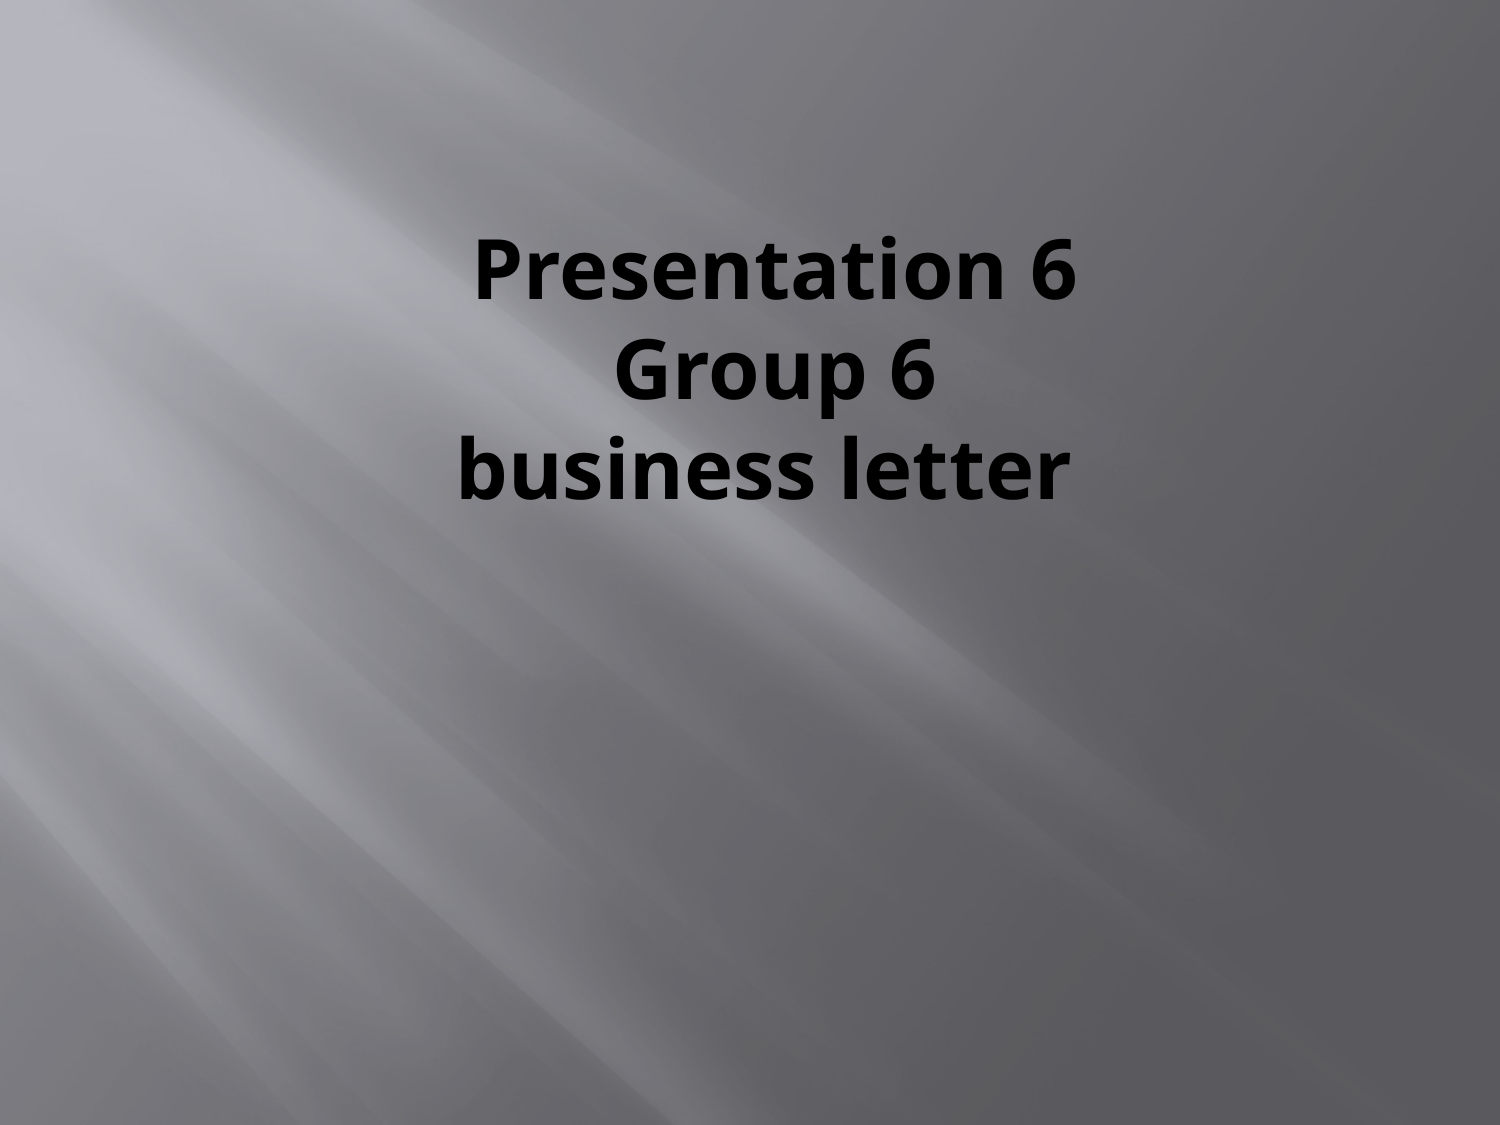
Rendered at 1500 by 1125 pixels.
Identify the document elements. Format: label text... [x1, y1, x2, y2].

title Presentation 6 Group 6 business letter [99, 237, 1450, 425]
